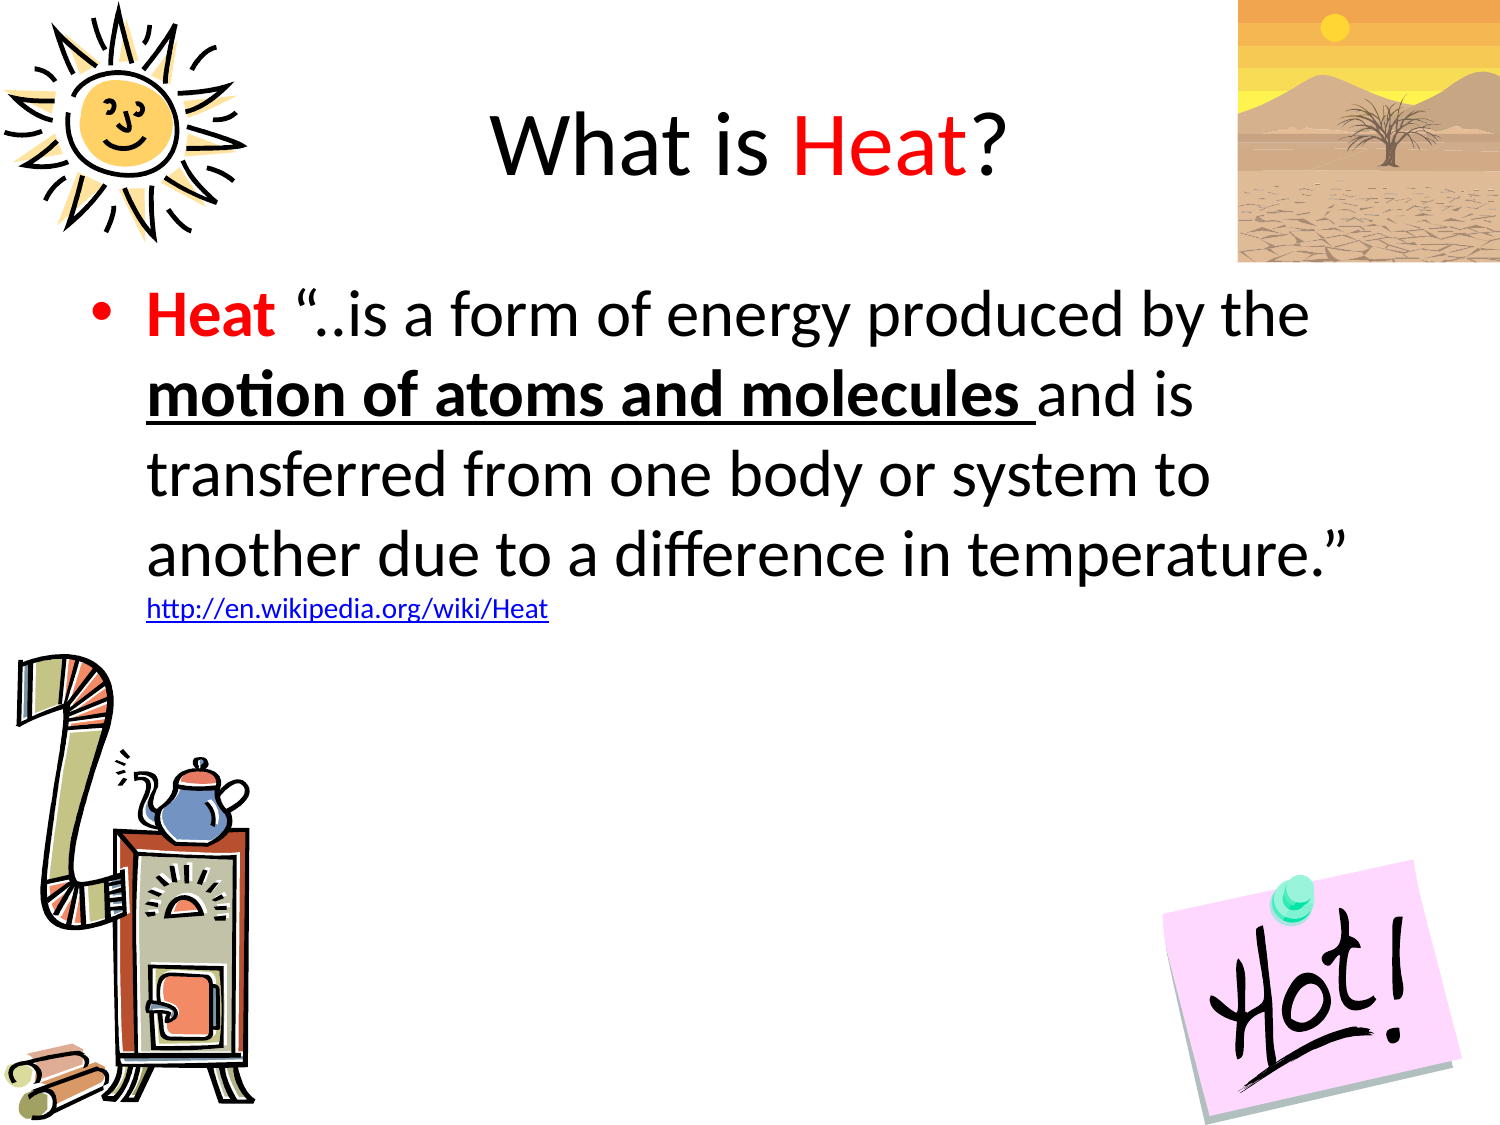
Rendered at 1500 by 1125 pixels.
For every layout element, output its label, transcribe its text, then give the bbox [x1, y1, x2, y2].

picture [0, 645, 263, 1125]
picture [1162, 859, 1463, 1125]
list Heat “..is a form of energy produced by the motion of atoms and molecules and is transferred from one body or system to another due to a difference in temperature.” http://en.wikipedia.org/wiki/Heat [74, 262, 1426, 1006]
picture [1237, 0, 1500, 263]
picture [0, 0, 251, 246]
title What is Heat? [254, 44, 1232, 233]
